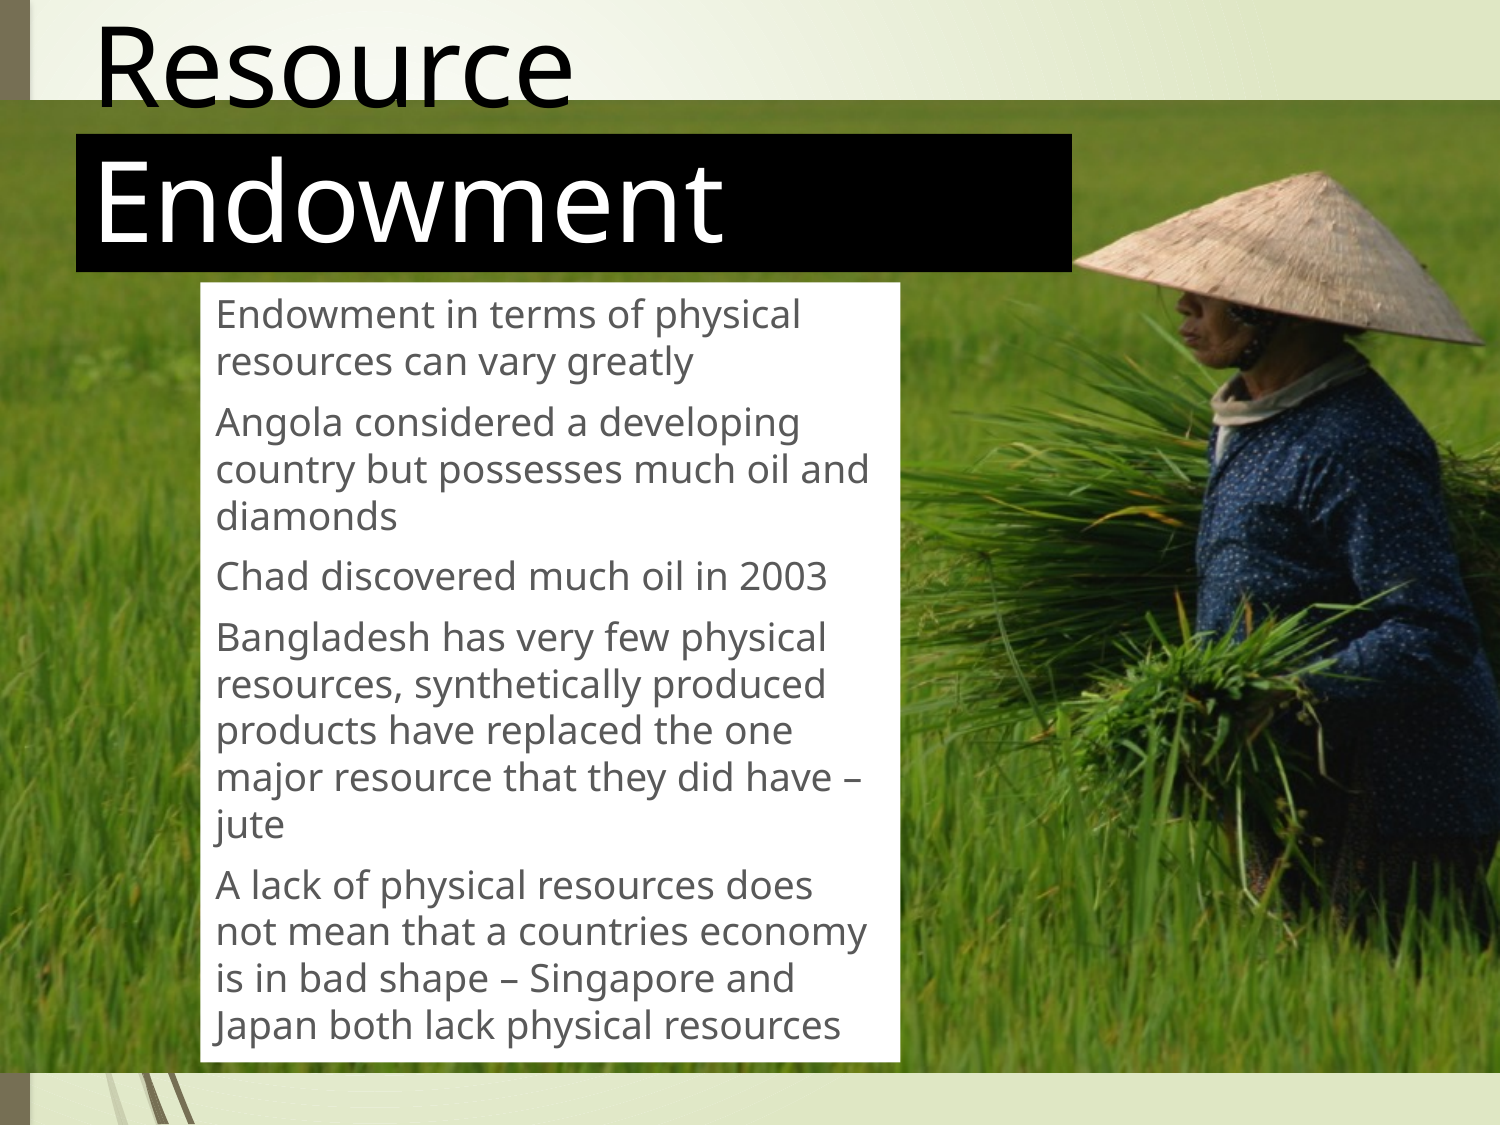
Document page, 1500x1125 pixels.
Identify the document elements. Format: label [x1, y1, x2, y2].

picture [0, 100, 1500, 1073]
